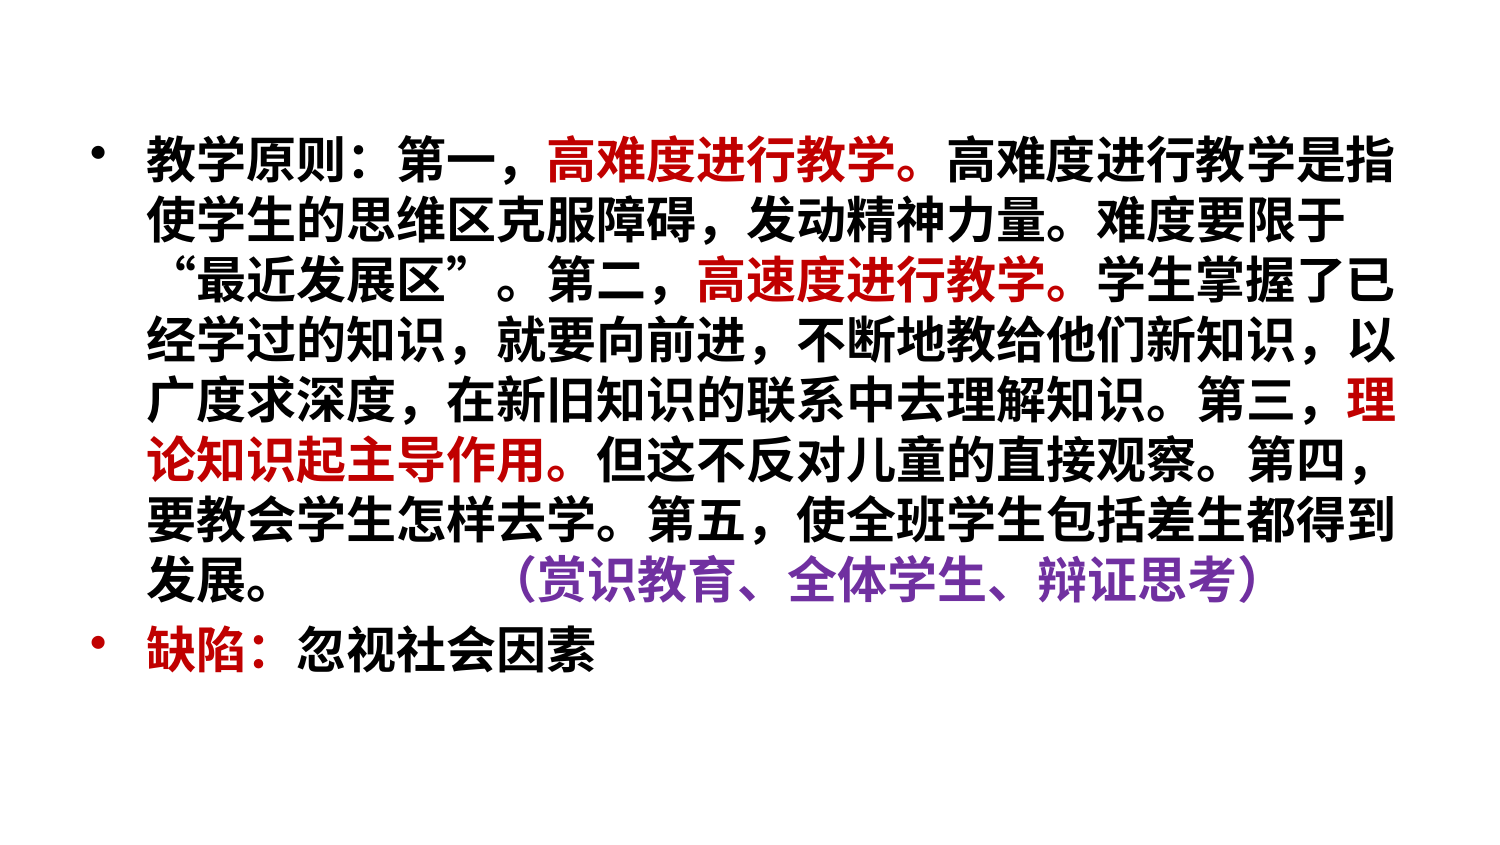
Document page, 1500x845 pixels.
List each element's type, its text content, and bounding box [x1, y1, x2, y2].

list 教学原则：第一，高难度进行教学。高难度进行教学是指使学生的思维区克服障碍，发动精神力量。难度要限于“最近发展区”。第二，高速度进行教学。学生掌握了已经学过的知识，就要向前进，不断地教给他们新知识，以广度求深度，在新旧知识的联系中去理解知识。第三，理论知识起主导作用。但这不反对儿童的直接观察。第四，要教会学生怎样去学。第五，使全班学生包括差生都得到发展。 （赏识教育、全体学生、辩证思考） 缺陷：忽视社会因素 [74, 120, 1426, 679]
